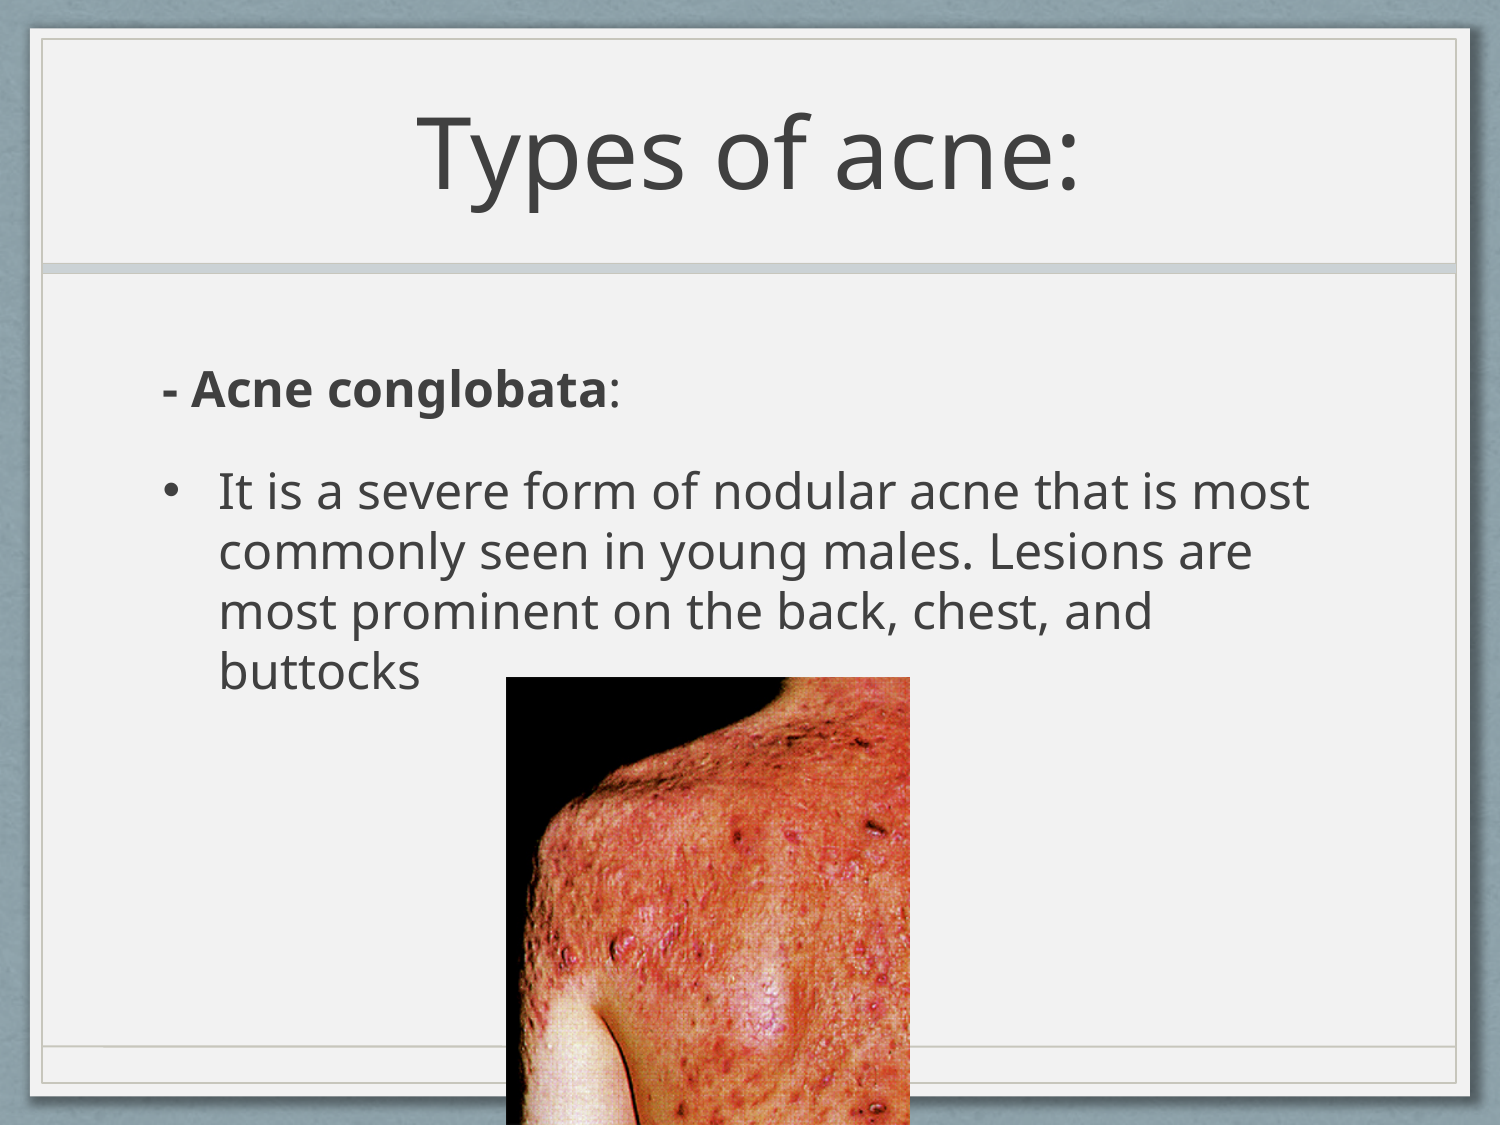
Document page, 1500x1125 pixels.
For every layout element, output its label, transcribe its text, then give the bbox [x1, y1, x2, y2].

title Types of acne: [147, 40, 1353, 260]
picture [506, 677, 910, 1125]
list - Acne conglobata: It is a severe form of nodular acne that is most commonly seen in young males. Lesions are most prominent on the back, chest, and buttocks [147, 350, 1353, 995]
